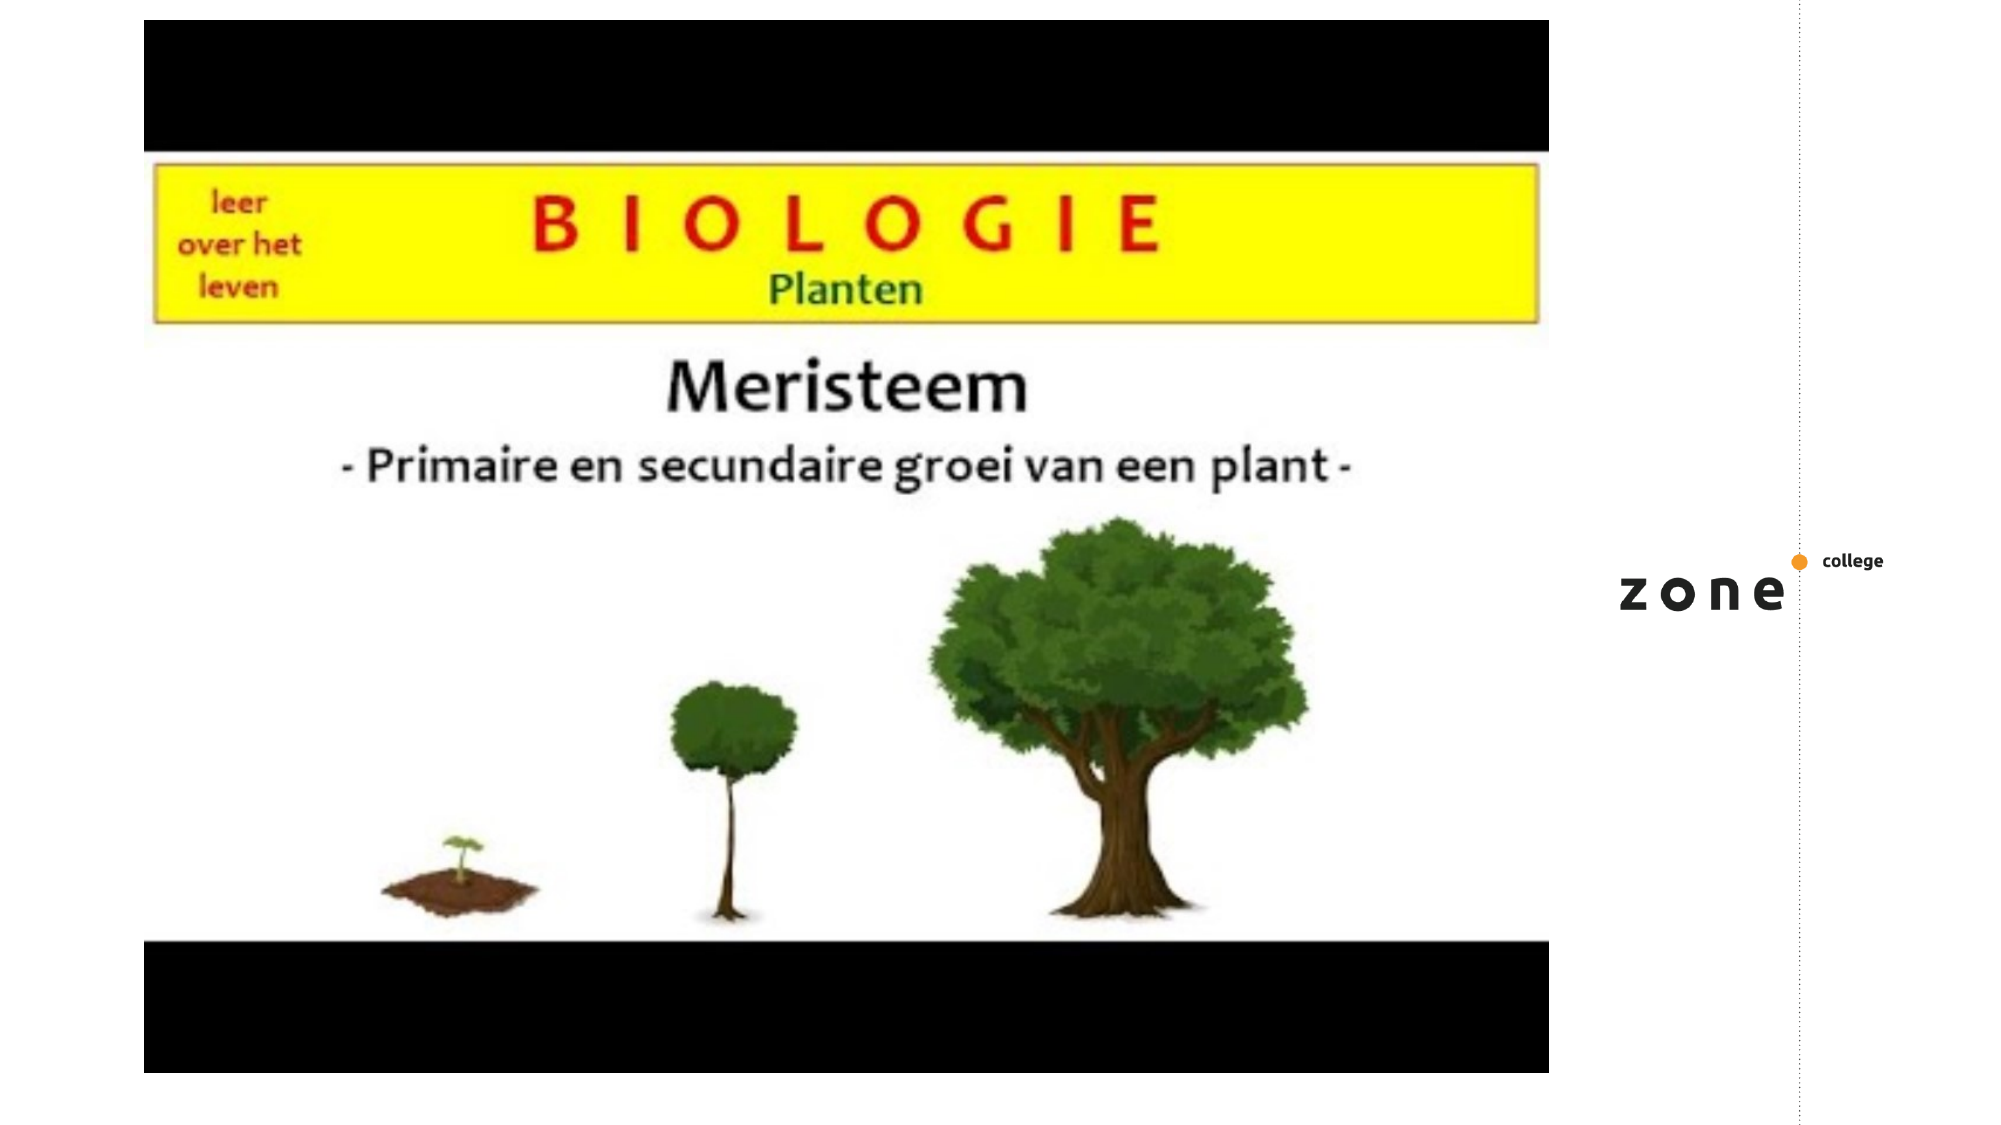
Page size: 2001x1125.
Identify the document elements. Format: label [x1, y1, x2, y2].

list [143, 19, 1550, 1074]
picture [1596, 0, 2001, 1125]
